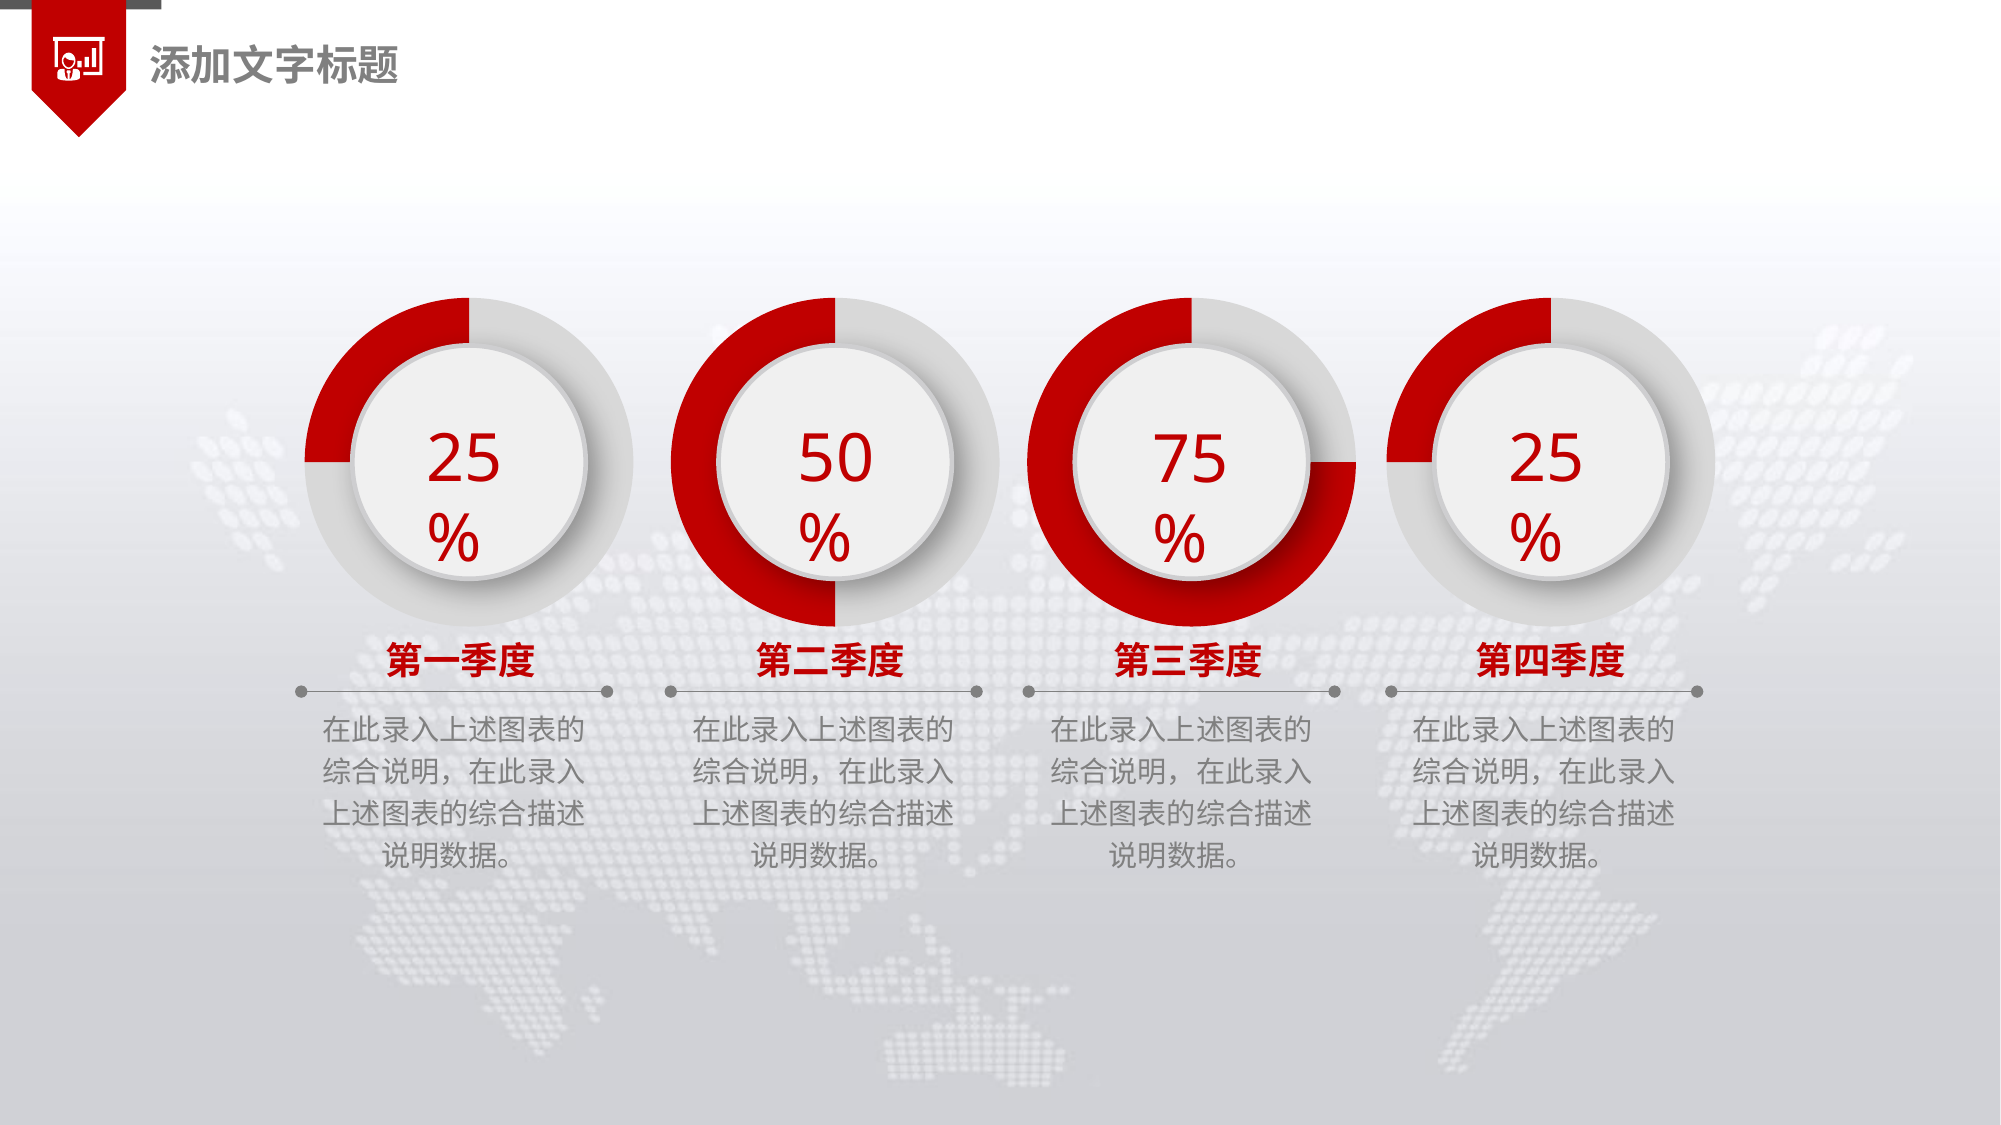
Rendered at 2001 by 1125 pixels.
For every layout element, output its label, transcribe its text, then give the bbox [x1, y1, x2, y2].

text_box 第二季度 [694, 643, 967, 690]
text_box 在此录入上述图表的综合说明，在此录入上述图表的综合描述说明数据。 [1391, 696, 1698, 880]
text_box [617, 290, 973, 634]
text_box 在此录入上述图表的综合说明，在此录入上述图表的综合描述说明数据。 [301, 696, 608, 880]
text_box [31, 0, 127, 138]
picture [0, 0, 2001, 1125]
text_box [251, 290, 616, 634]
text_box 第四季度 [1414, 643, 1687, 690]
text_box 第三季度 [1052, 643, 1325, 690]
text_box 第一季度 [324, 643, 597, 690]
text_box 在此录入上述图表的综合说明，在此录入上述图表的综合描述说明数据。 [670, 696, 977, 880]
text_box 在此录入上述图表的综合说明，在此录入上述图表的综合描述说明数据。 [1028, 696, 1335, 880]
text_box [0, 0, 29, 12]
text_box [1333, 290, 1769, 634]
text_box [974, 290, 1332, 634]
text_box [129, 0, 164, 12]
text_box 添加文字标题 [137, 33, 457, 95]
